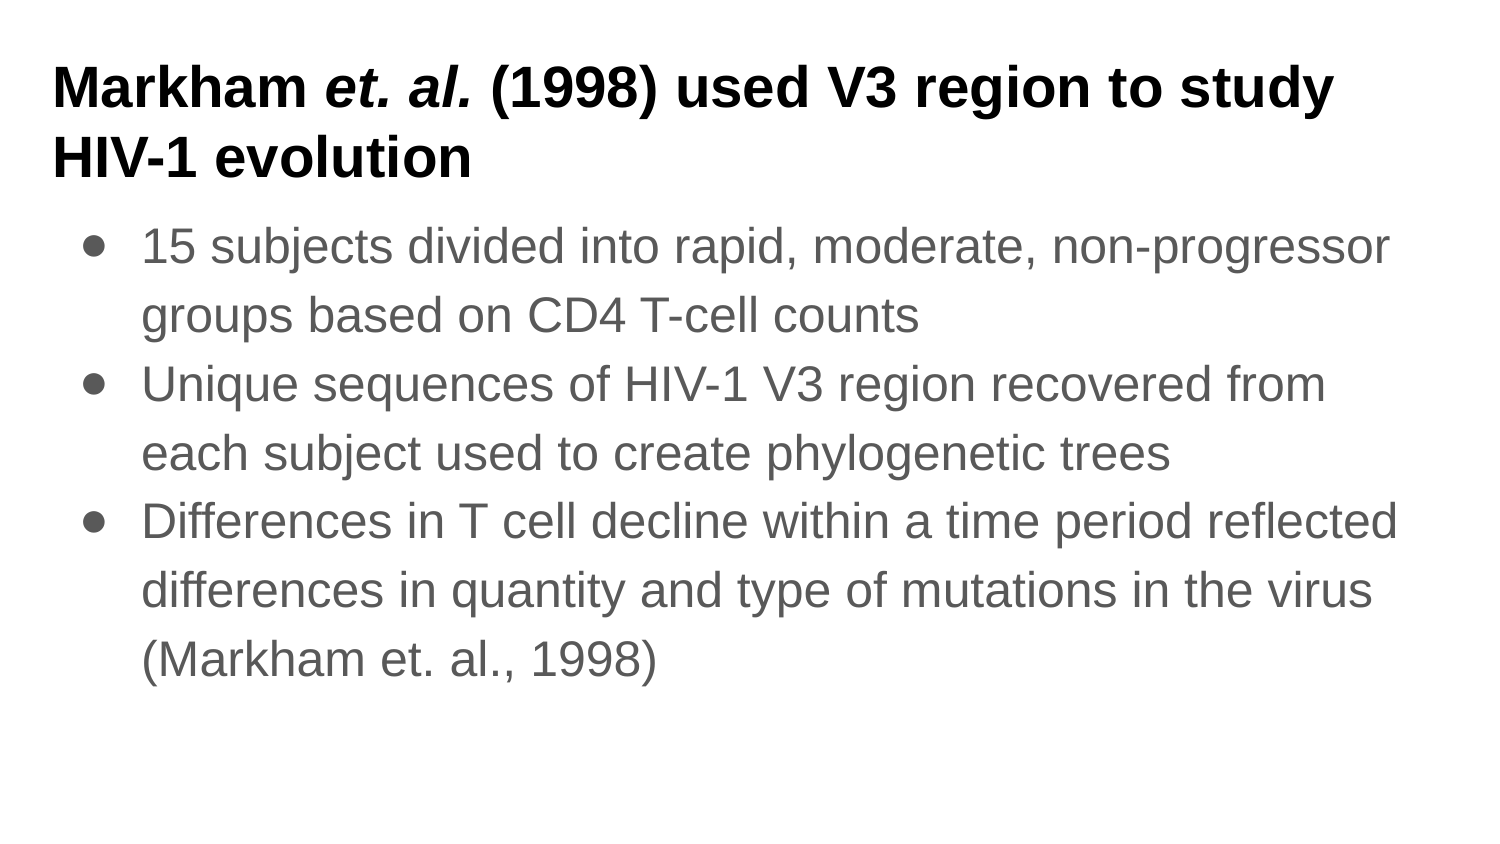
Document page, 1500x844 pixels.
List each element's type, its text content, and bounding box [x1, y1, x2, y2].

list 15 subjects divided into rapid, moderate, non-progressor groups based on CD4 T-cell counts Unique sequences of HIV-1 V3 region recovered from each subject used to create phylogenetic trees Differences in T cell decline within a time period reflected differences in quantity and type of mutations in the virus (Markham et. al., 1998) [51, 189, 1449, 750]
title Markham et. al. (1998) used V3 region to study HIV-1 evolution [37, 33, 1463, 190]
